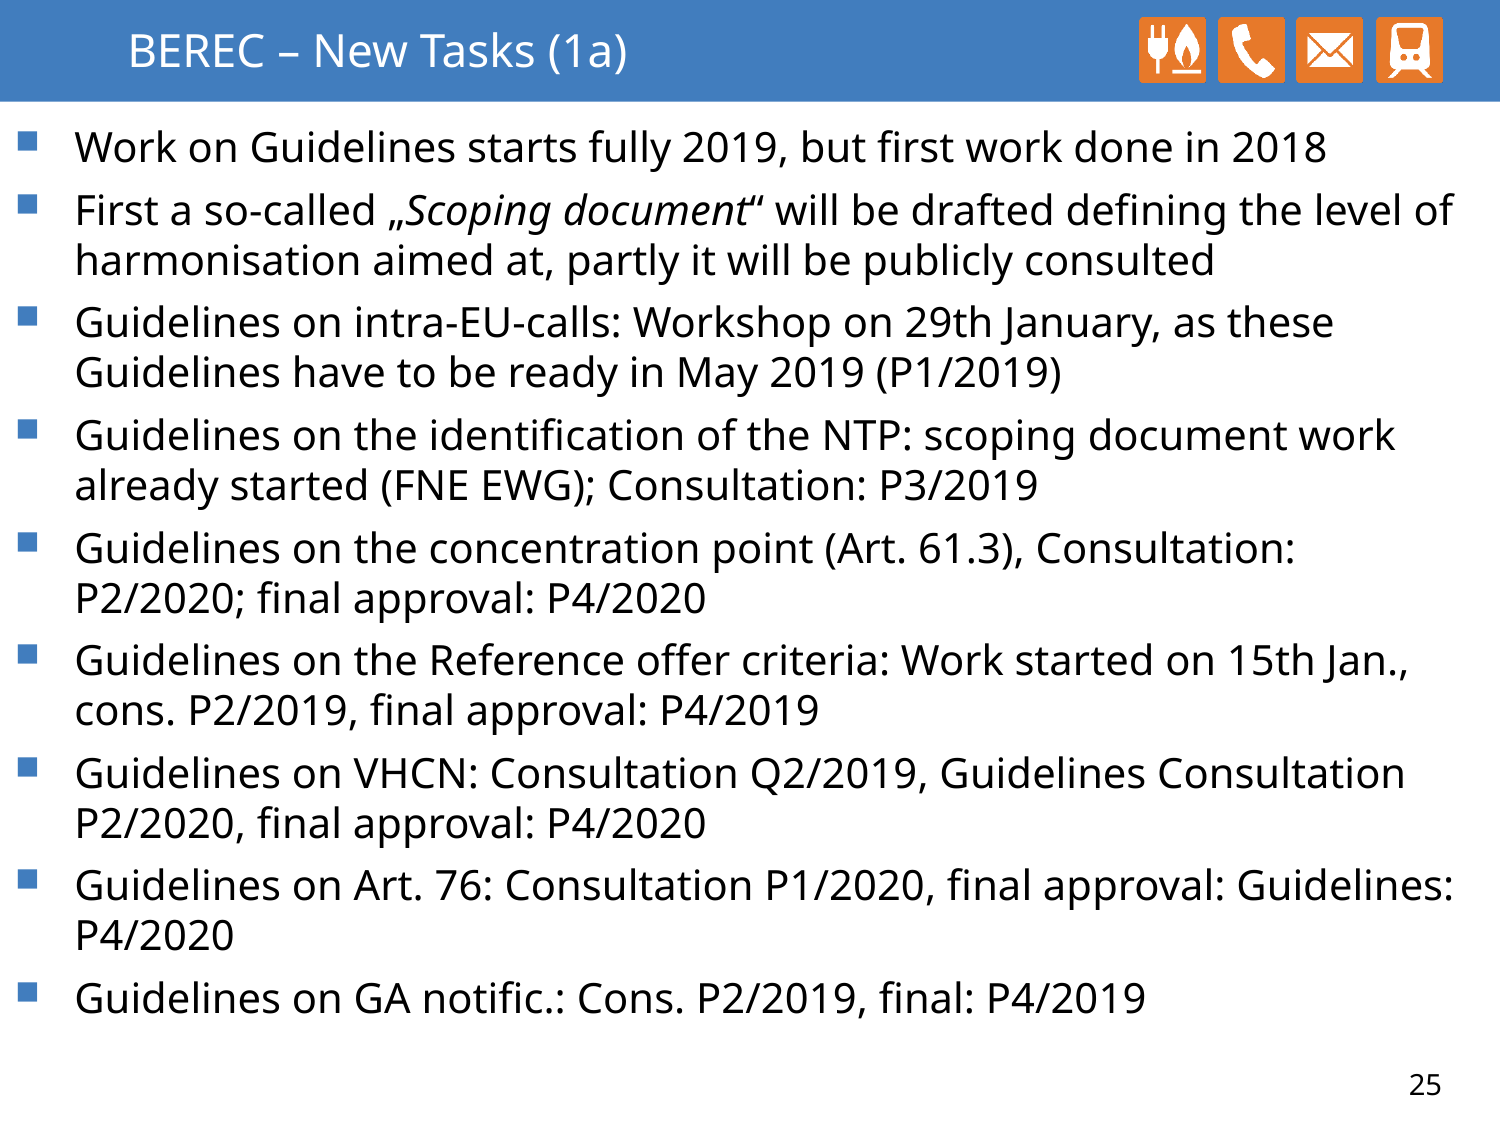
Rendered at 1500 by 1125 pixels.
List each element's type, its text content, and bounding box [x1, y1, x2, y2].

list Work on Guidelines starts fully 2019, but first work done in 2018 First a so-called „Scoping document“ will be drafted defining the level of harmonisation aimed at, partly it will be publicly consulted Guidelines on intra-EU-calls: Workshop on 29th January, as these Guidelines have to be ready in May 2019 (P1/2019) Guidelines on the identification of the NTP: scoping document work already started (FNE EWG); Consultation: P3/2019 Guidelines on the concentration point (Art. 61.3), Consultation: P2/2020; final approval: P4/2020 Guidelines on the Reference offer criteria: Work started on 15th Jan., cons. P2/2019, final approval: P4/2019 Guidelines on VHCN: Consultation Q2/2019, Guidelines Consultation P2/2020, final approval: P4/2020 Guidelines on Art. 76: Consultation P1/2020, final approval: Guidelines: P4/2020 Guidelines on GA notific.: Cons. P2/2019, final: P4/2019 [0, 113, 1495, 1017]
title BEREC – New Tasks (1a) [112, 8, 1100, 91]
picture [1296, 16, 1363, 83]
slide_number 25 [1358, 1058, 1458, 1103]
picture [1139, 16, 1206, 83]
picture [1376, 16, 1443, 83]
picture [1218, 16, 1285, 83]
